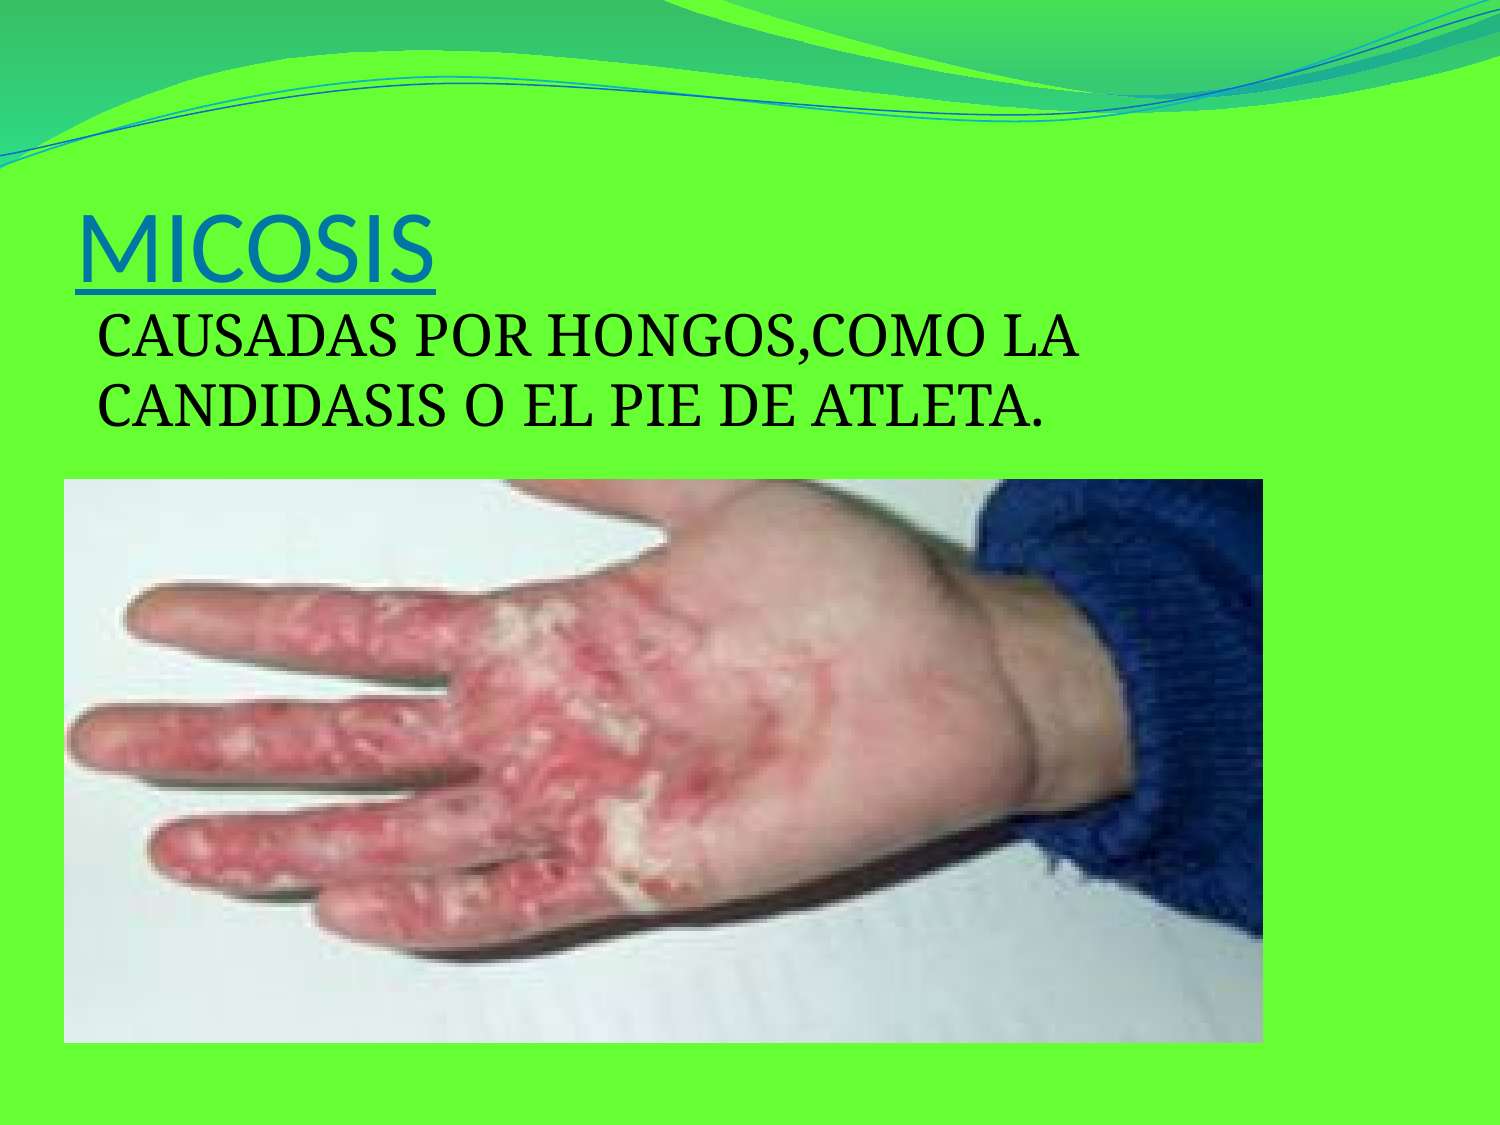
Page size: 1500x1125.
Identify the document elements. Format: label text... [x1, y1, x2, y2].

title MICOSIS [75, 115, 1425, 303]
picture [64, 479, 1264, 1044]
text_box CAUSADAS POR HONGOS,COMO LA CANDIDASIS O EL PIE DE ATLETA. [81, 290, 1095, 446]
